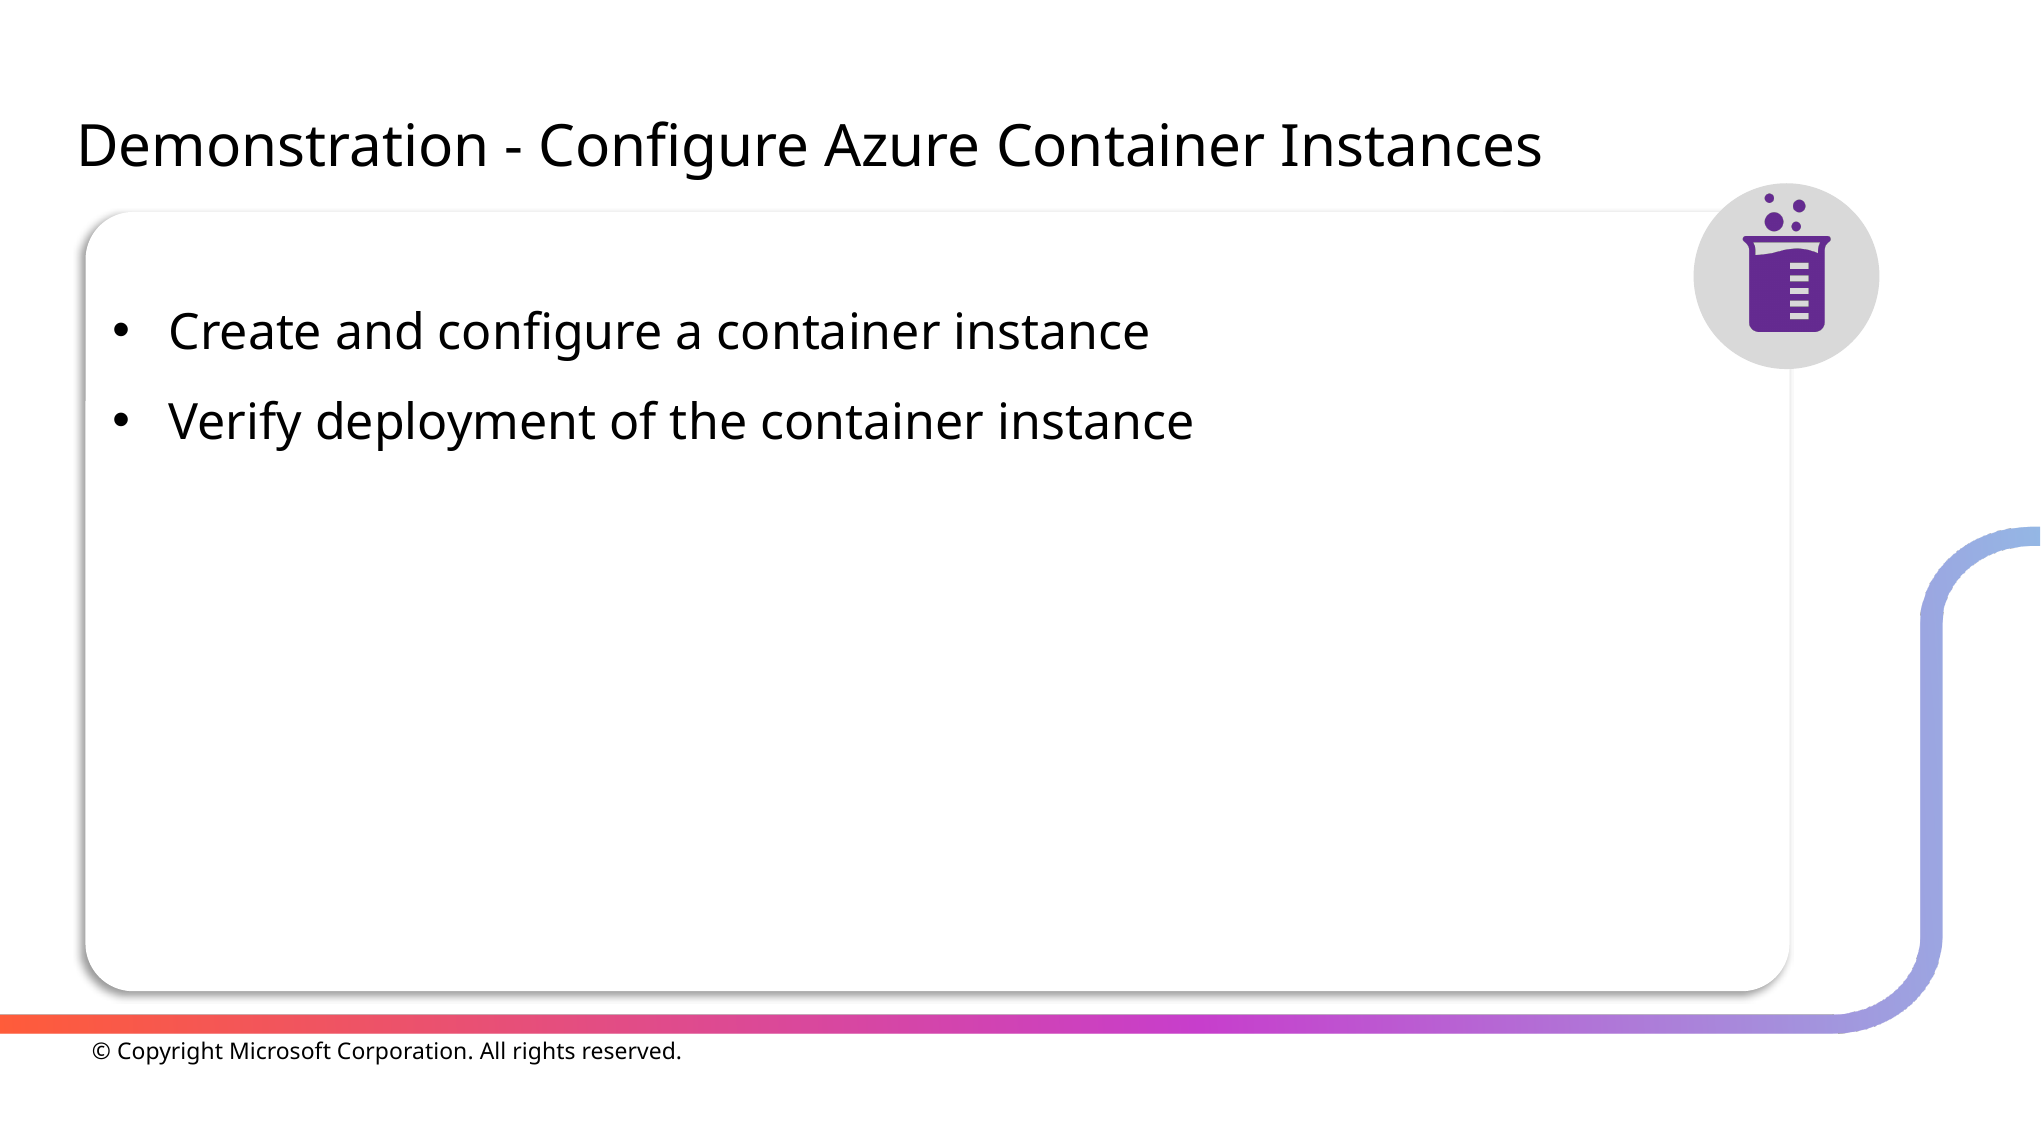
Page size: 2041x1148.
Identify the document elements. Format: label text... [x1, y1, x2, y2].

title Demonstration - Configure Azure Container Instances [76, 93, 1968, 230]
picture [1711, 230, 1862, 338]
picture [0, 526, 2041, 1034]
text_box Create and configure a container instance Verify deployment of the container instance [112, 269, 1195, 450]
